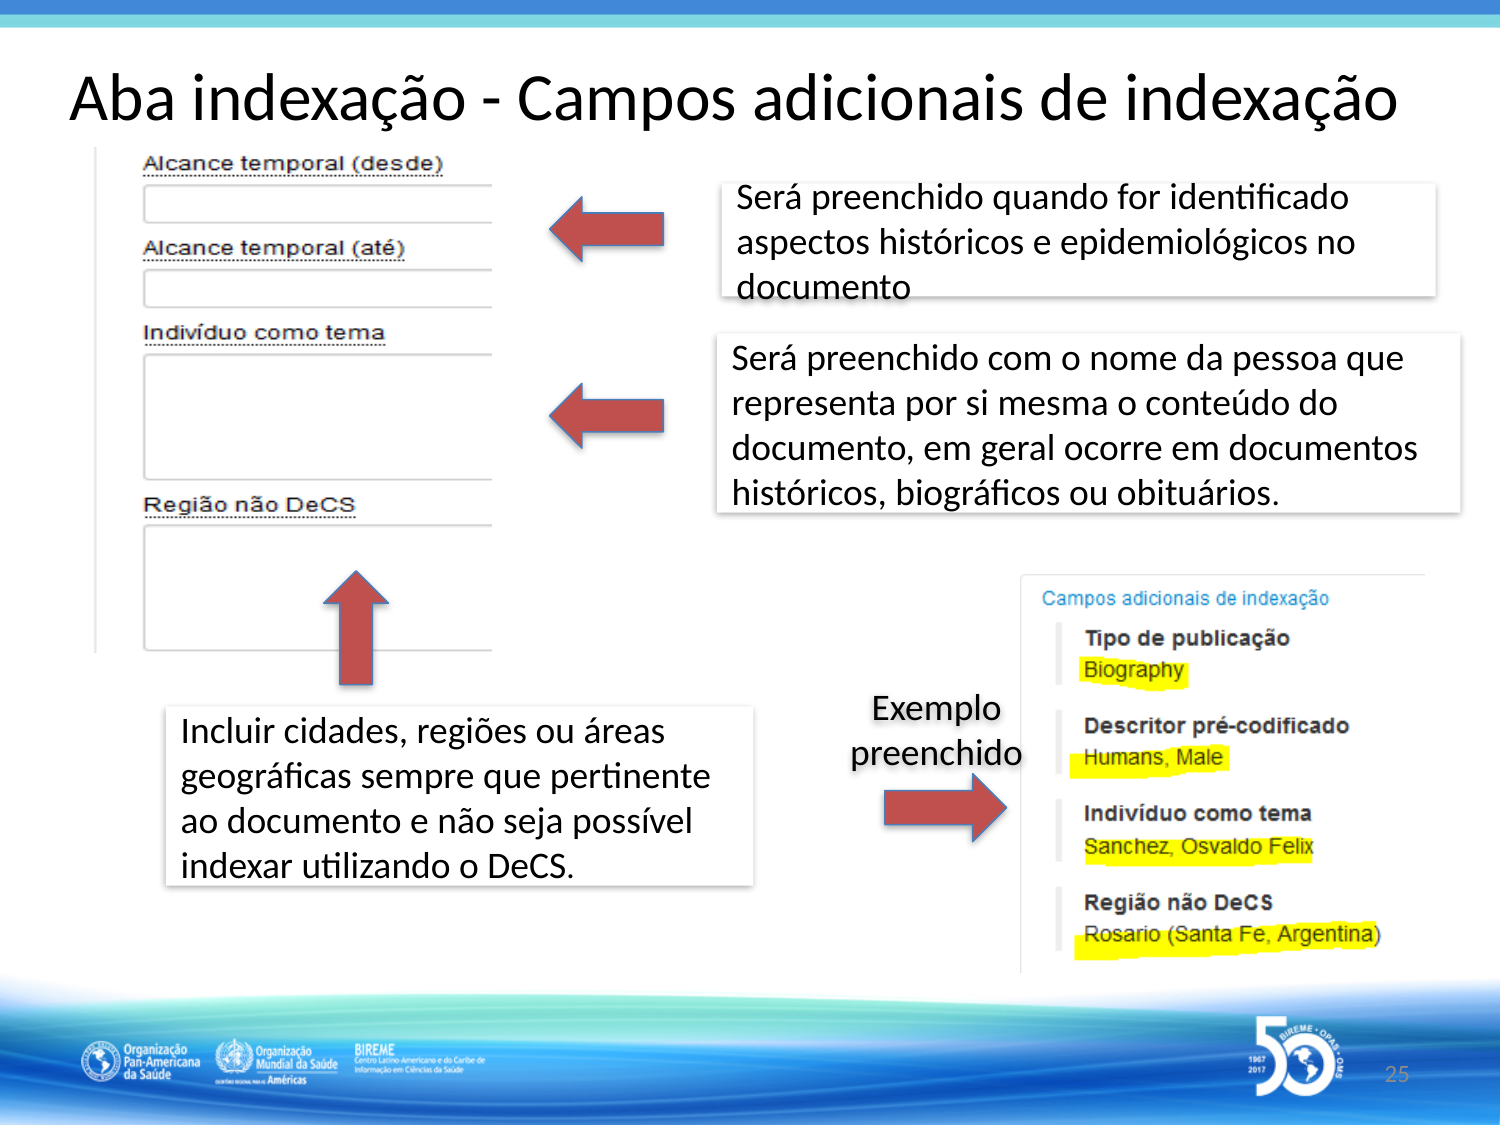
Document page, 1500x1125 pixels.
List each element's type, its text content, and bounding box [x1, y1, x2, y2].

text_box Incluir cidades, regiões ou áreas geográficas sempre que pertinente ao documento e não seja possível indexar utilizando o DeCS. [165, 706, 754, 886]
text_box Exemplo preenchido [794, 675, 1014, 780]
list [80, 147, 492, 653]
picture [0, 0, 1500, 1125]
text_box [549, 382, 665, 449]
text_box [549, 196, 665, 263]
title Aba indexação - Campos adicionais de indexação [34, 45, 1436, 143]
text_box [339, 660, 374, 686]
text_box Será preenchido com o nome da pessoa que representa por si mesma o conteúdo do documento, em geral ocorre em documentos históricos, biográficos ou obituários. [716, 333, 1461, 513]
text_box [884, 772, 1008, 843]
slide_number 25 [1074, 1042, 1425, 1103]
text_box Será preenchido quando for identificado aspectos históricos e epidemiológicos no documento [721, 183, 1436, 297]
